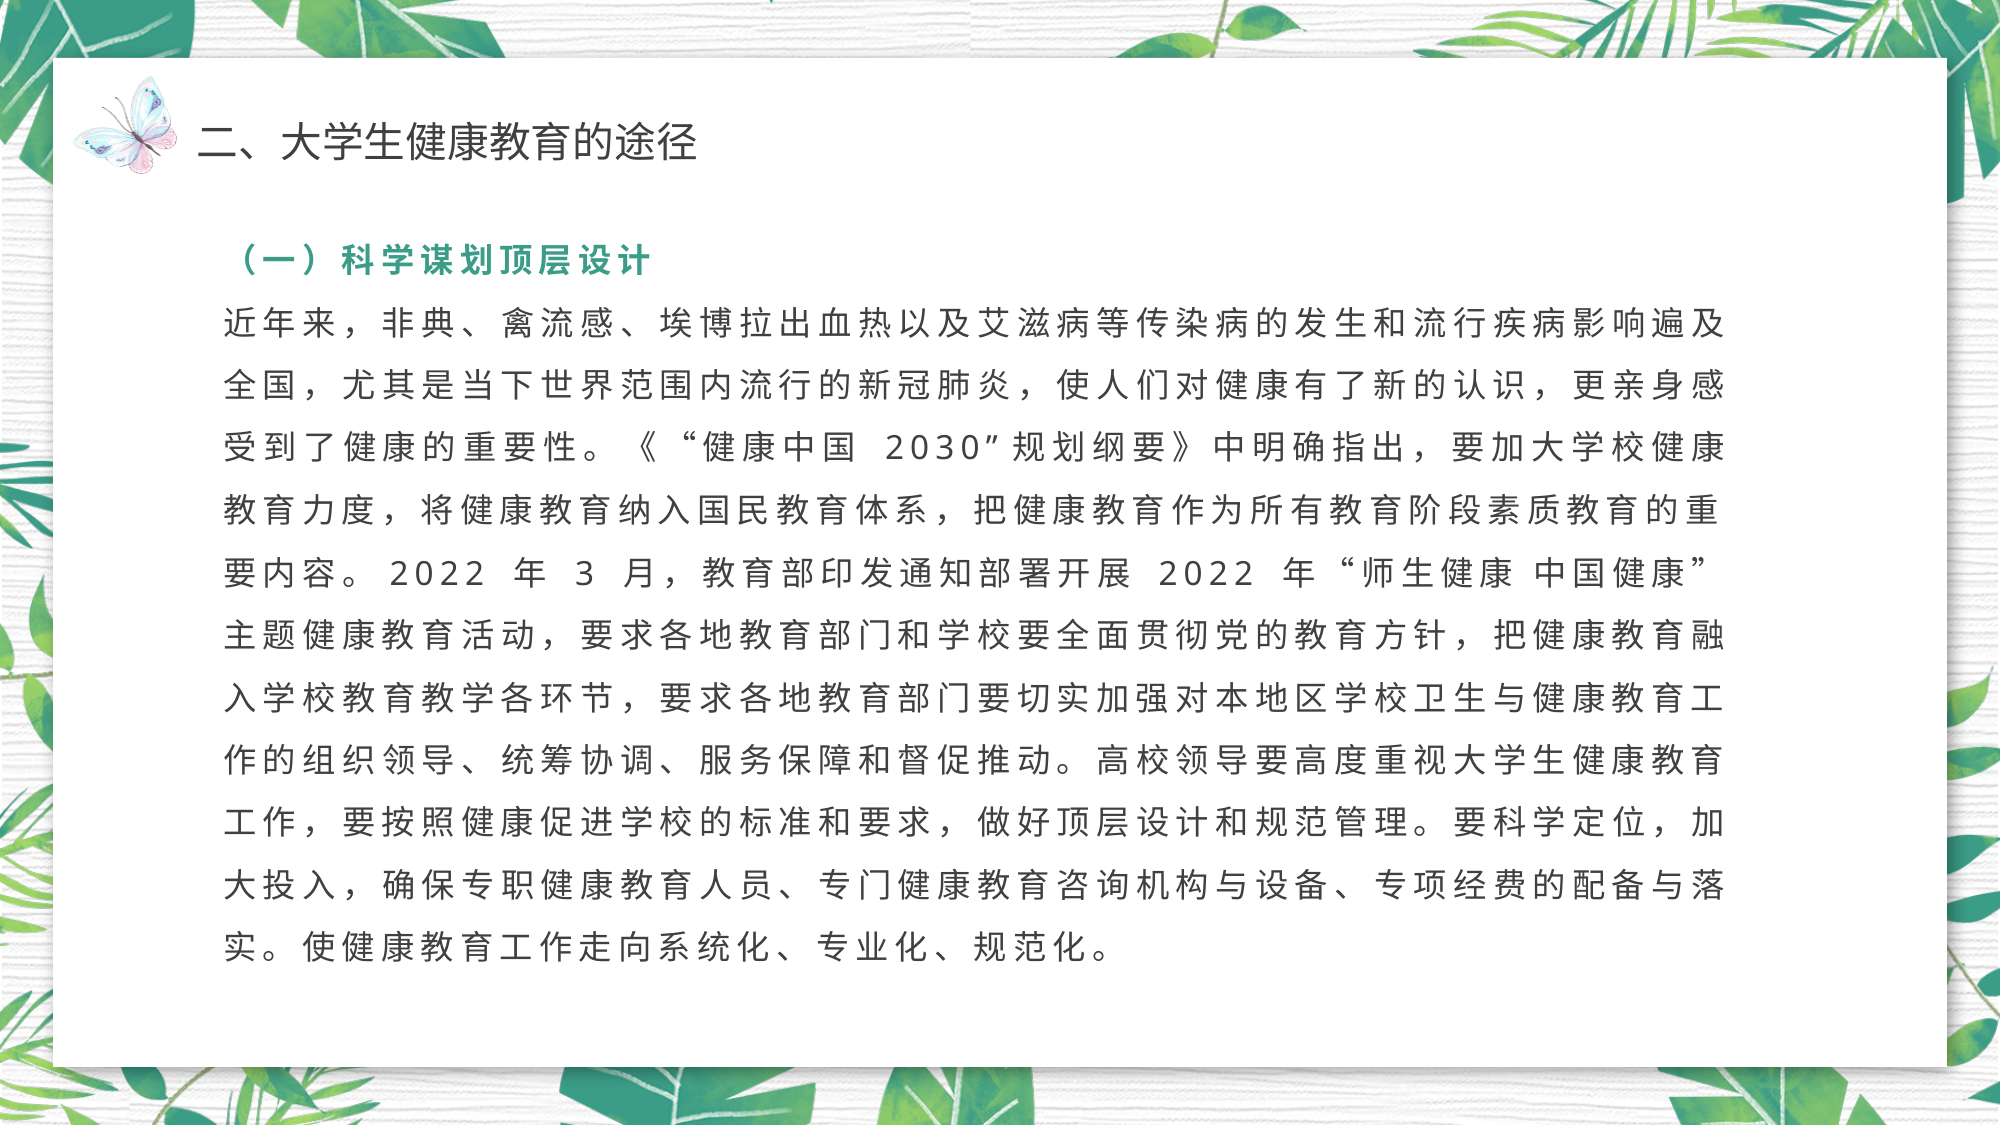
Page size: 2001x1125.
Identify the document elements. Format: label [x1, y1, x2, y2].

text_box [0, 0, 2000, 1125]
picture [73, 76, 177, 174]
